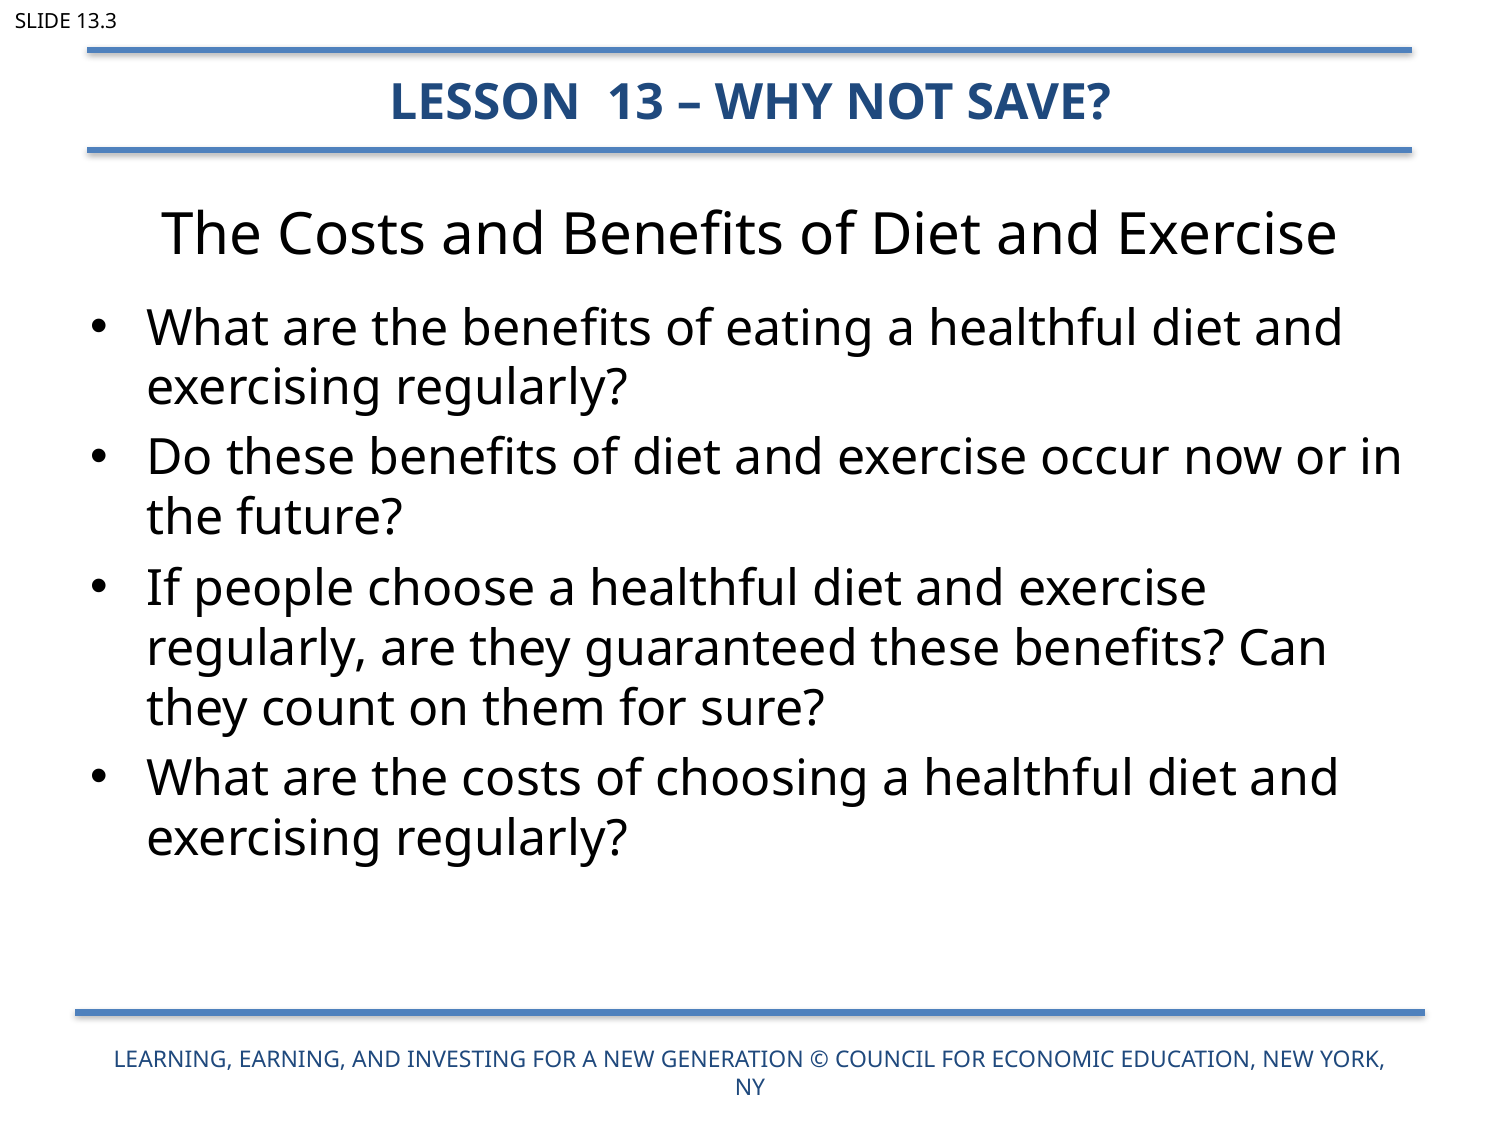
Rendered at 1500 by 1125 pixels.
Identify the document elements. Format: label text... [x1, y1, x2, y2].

text_box Slide 13.3 [0, 0, 213, 40]
text_box Lesson 13 – Why Not Save? [125, 62, 1375, 138]
title The Costs and Benefits of Diet and Exercise [75, 137, 1425, 287]
list What are the benefits of eating a healthful diet and exercising regularly? Do these benefits of diet and exercise occur now or in the future? If people choose a healthful diet and exercise regularly, are they guaranteed these benefits? Can they count on them for sure? What are the costs of choosing a healthful diet and exercising regularly? [75, 287, 1425, 893]
